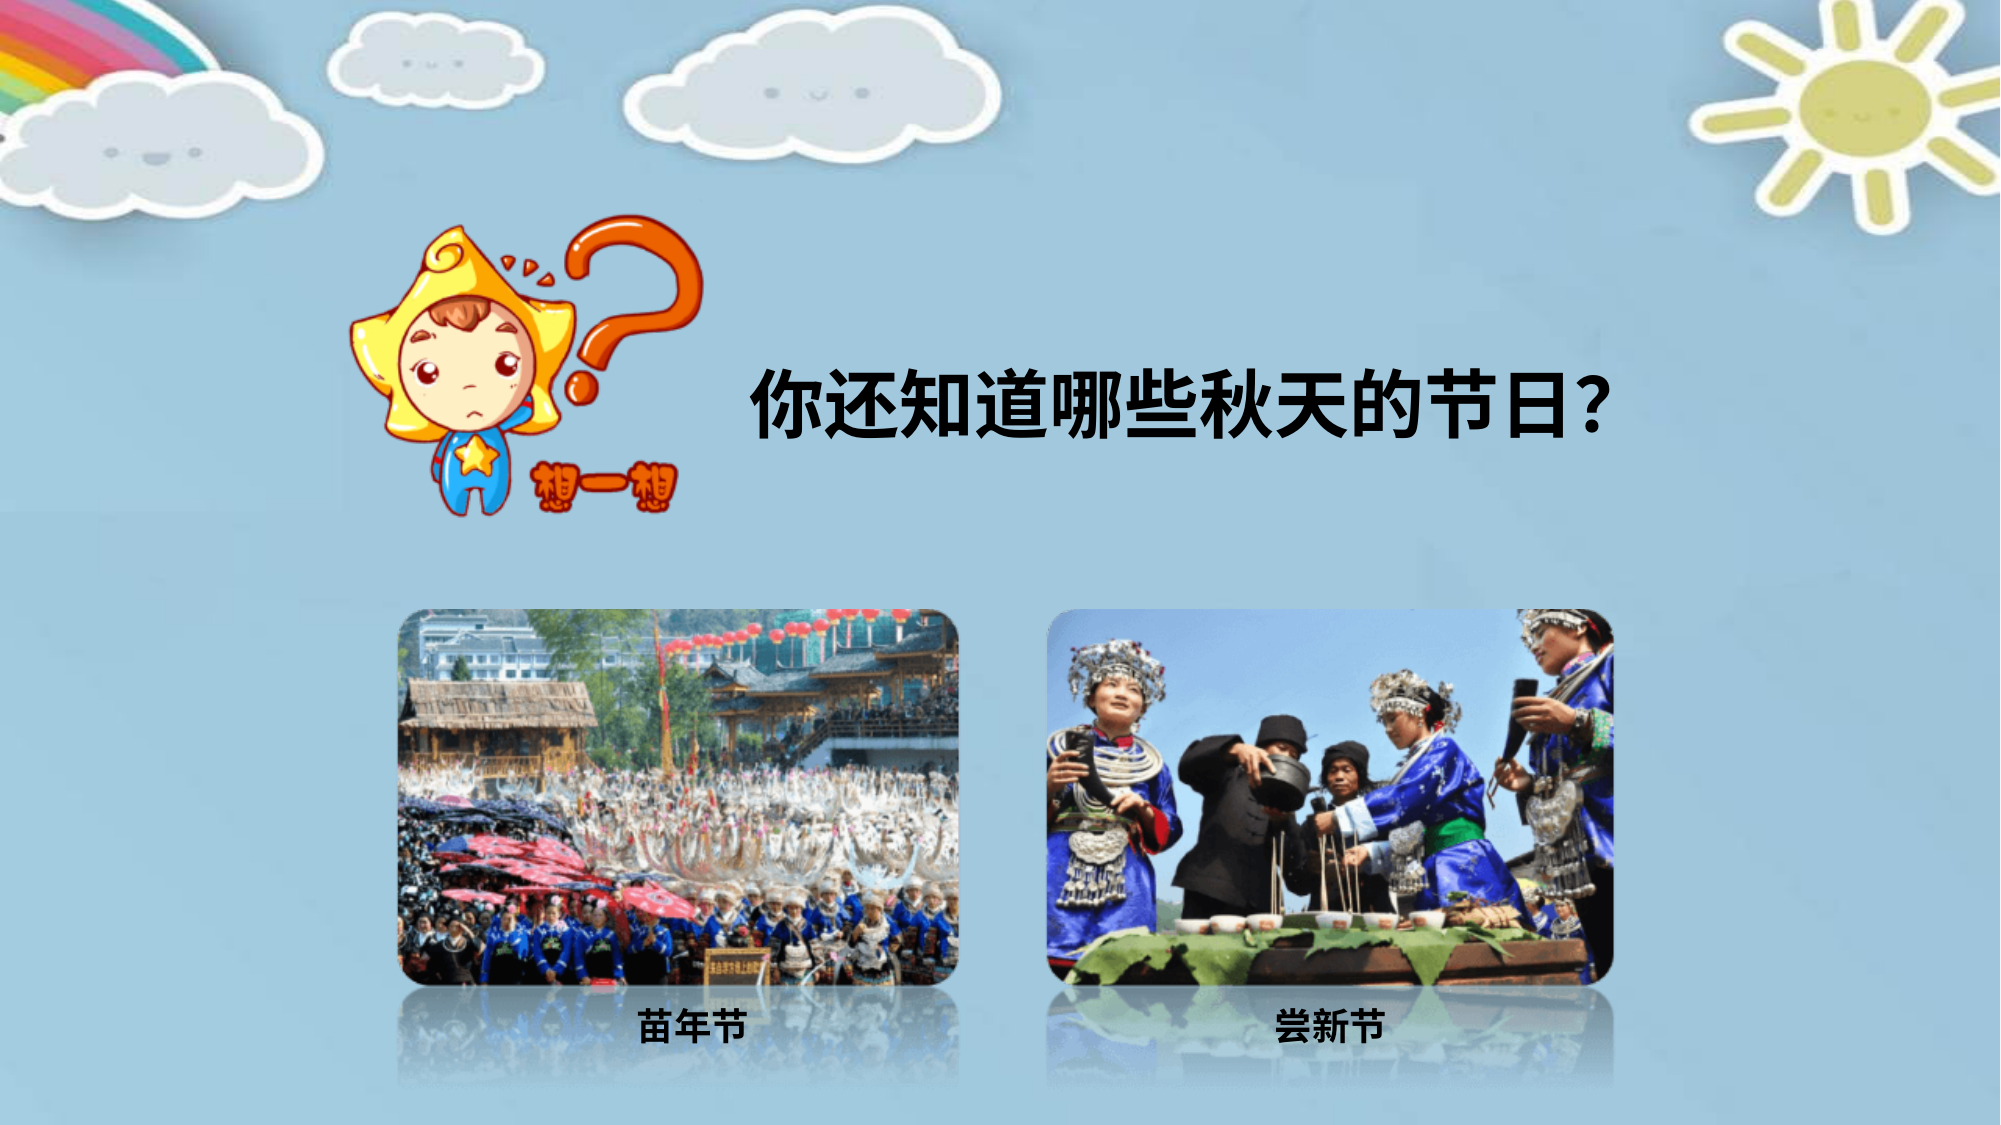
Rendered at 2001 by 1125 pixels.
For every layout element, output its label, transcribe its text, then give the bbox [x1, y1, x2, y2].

text_box 你还知道哪些秋天的节日？ [734, 349, 1665, 455]
picture [0, 0, 2001, 1125]
